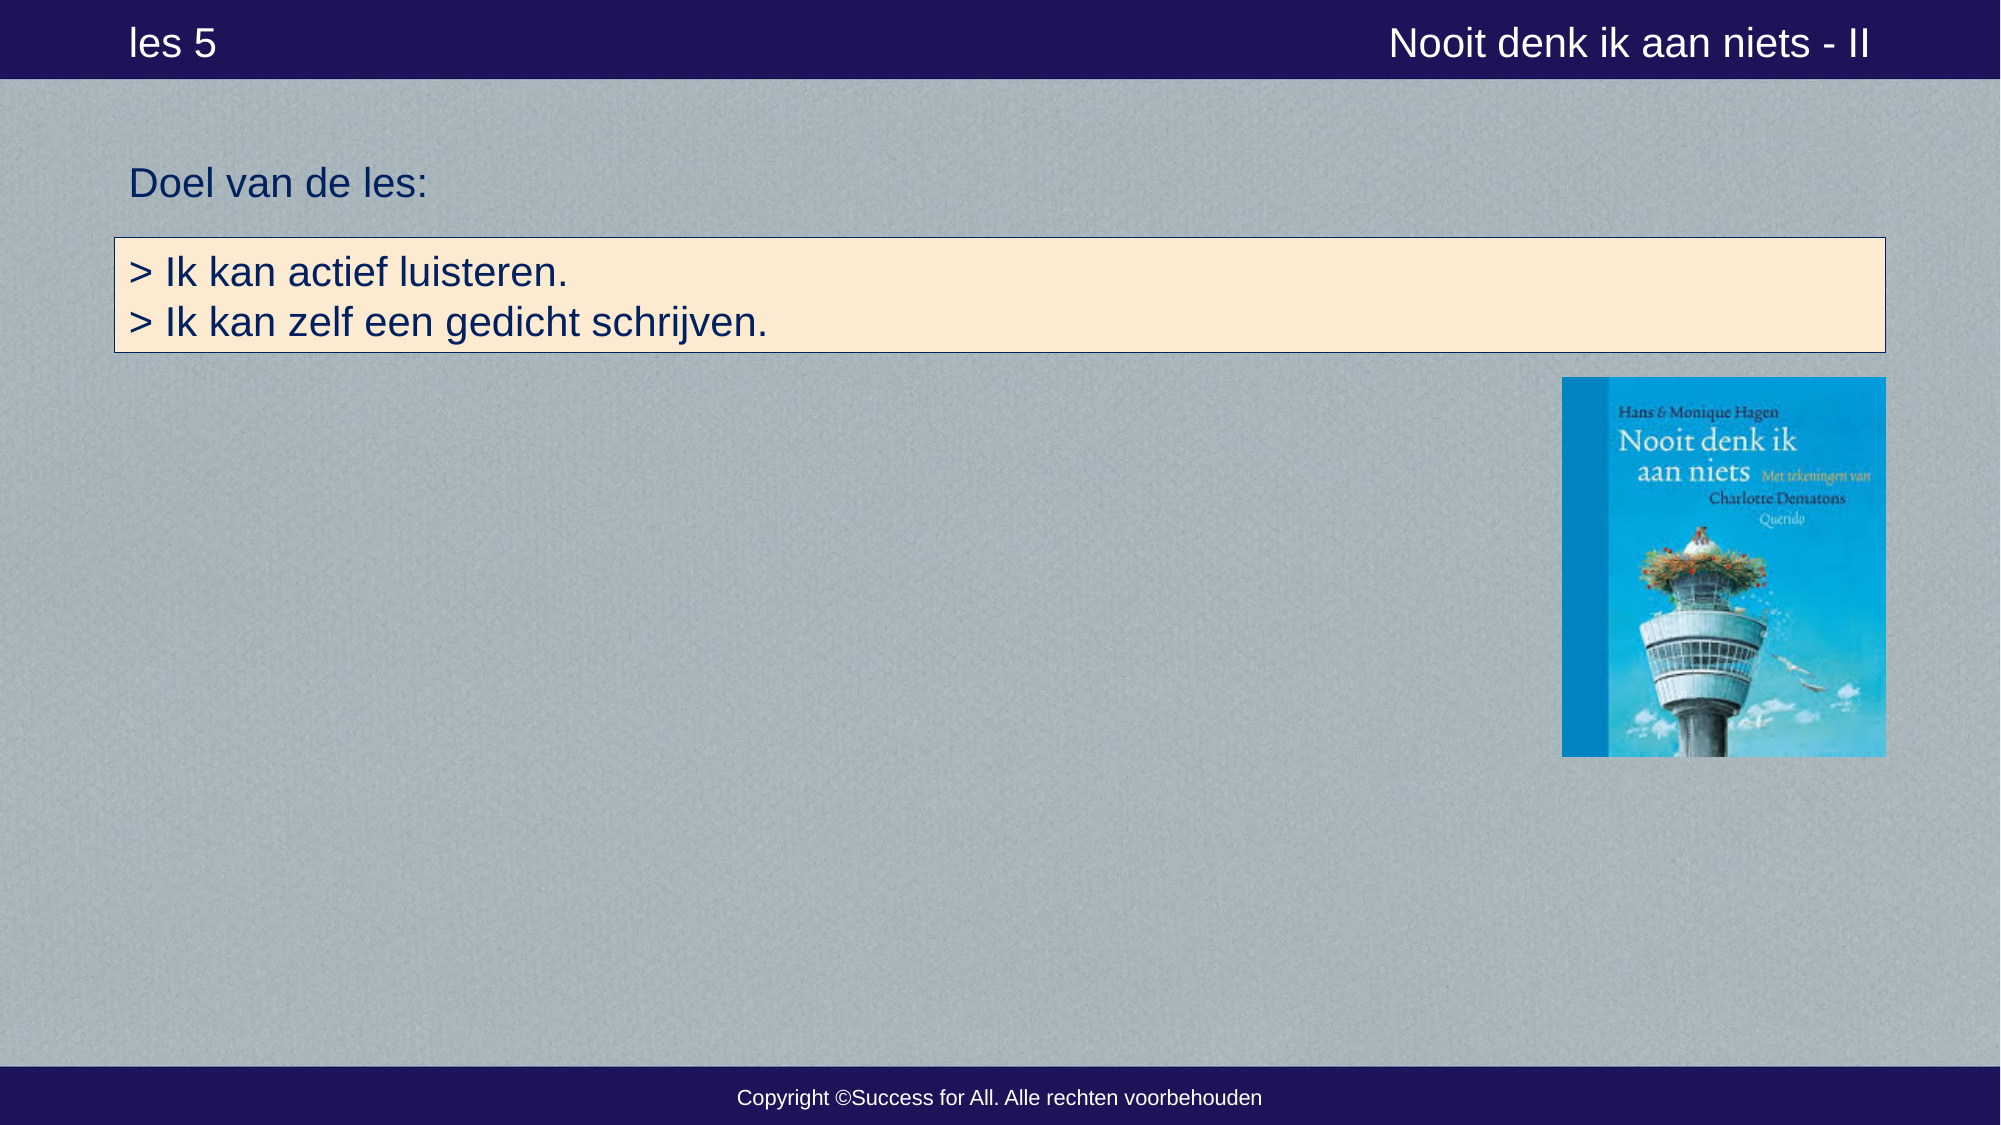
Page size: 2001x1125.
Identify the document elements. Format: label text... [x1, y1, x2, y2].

picture [0, 0, 2001, 1125]
text_box les 5 [114, 8, 354, 73]
text_box Copyright ©Success for All. Alle rechten voorbehouden [0, 1076, 2000, 1125]
text_box Nooit denk ik aan niets - II [999, 8, 1886, 73]
text_box Doel van de les: [113, 148, 1635, 214]
text_box > Ik kan actief luisteren. > Ik kan zelf een gedicht schrijven. [114, 237, 1886, 353]
